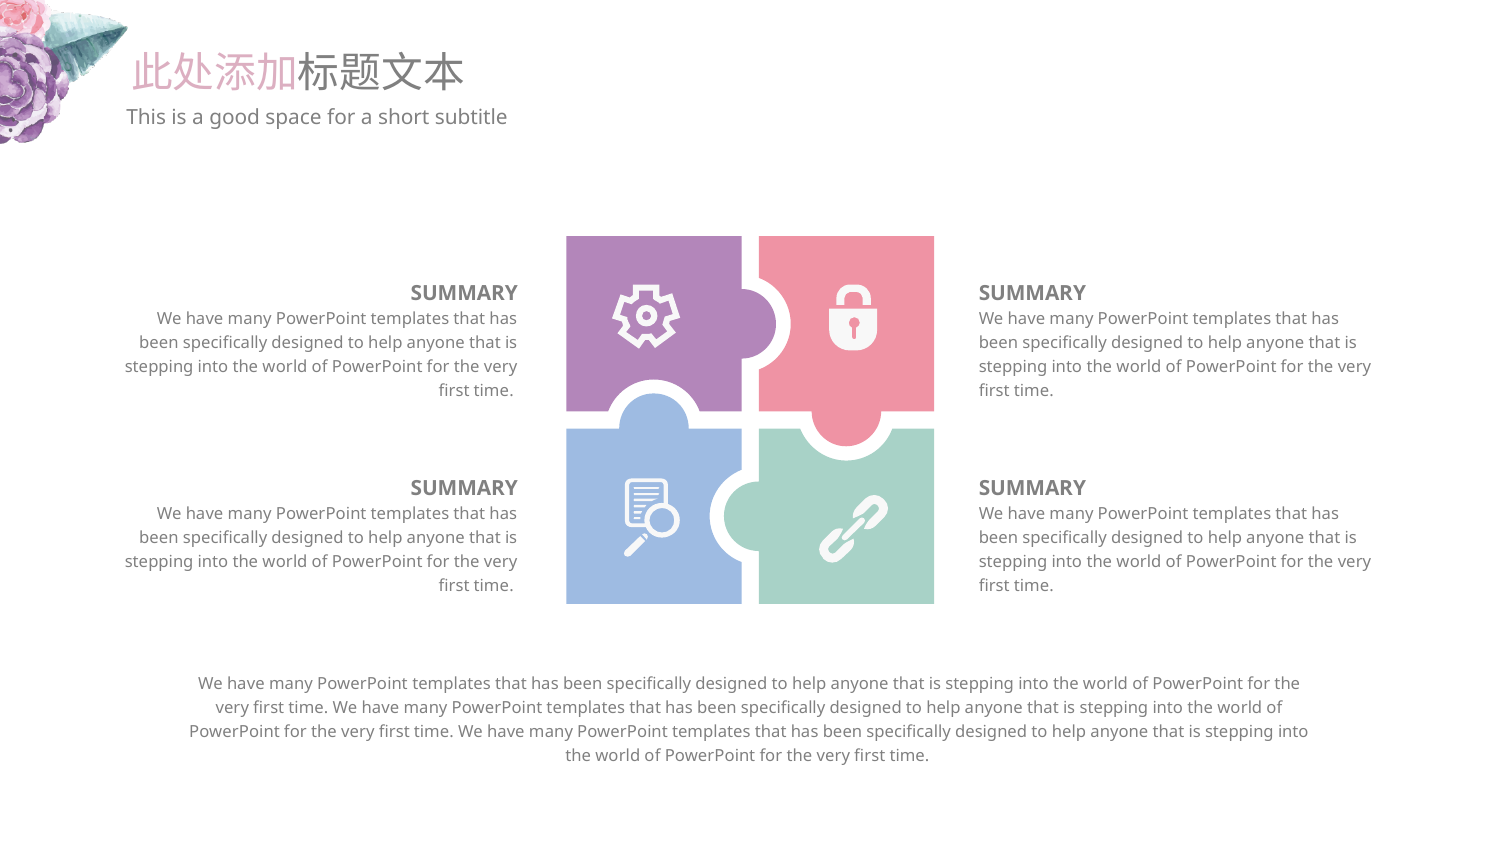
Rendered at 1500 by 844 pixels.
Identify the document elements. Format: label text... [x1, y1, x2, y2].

text_box [611, 284, 681, 349]
text_box SUMMARY We have many PowerPoint templates that has been specifically designed to help anyone that is stepping into the world of PowerPoint for the very first time. [116, 274, 518, 400]
text_box We have many PowerPoint templates that has been specifically designed to help anyone that is stepping into the world of PowerPoint for the very first time. We have many PowerPoint templates that has been specifically designed to help anyone that is stepping into the world of PowerPoint for the very first time. We have many PowerPoint templates that has been specifically designed to help anyone that is stepping into the world of PowerPoint for the very first time. [182, 669, 1317, 765]
text_box SUMMARY We have many PowerPoint templates that has been specifically designed to help anyone that is stepping into the world of PowerPoint for the very first time. [116, 469, 518, 596]
text_box [723, 428, 935, 604]
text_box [828, 284, 878, 351]
text_box [566, 393, 742, 604]
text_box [817, 493, 890, 565]
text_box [623, 478, 682, 558]
text_box SUMMARY We have many PowerPoint templates that has been specifically designed to help anyone that is stepping into the world of PowerPoint for the very first time. [978, 274, 1381, 400]
text_box This is a good space for a short subtitle [132, 95, 523, 136]
text_box [566, 236, 776, 412]
text_box SUMMARY We have many PowerPoint templates that has been specifically designed to help anyone that is stepping into the world of PowerPoint for the very first time. [978, 469, 1381, 596]
text_box 此处添加标题文本 [132, 45, 587, 96]
text_box [758, 236, 935, 447]
picture [0, 0, 128, 144]
